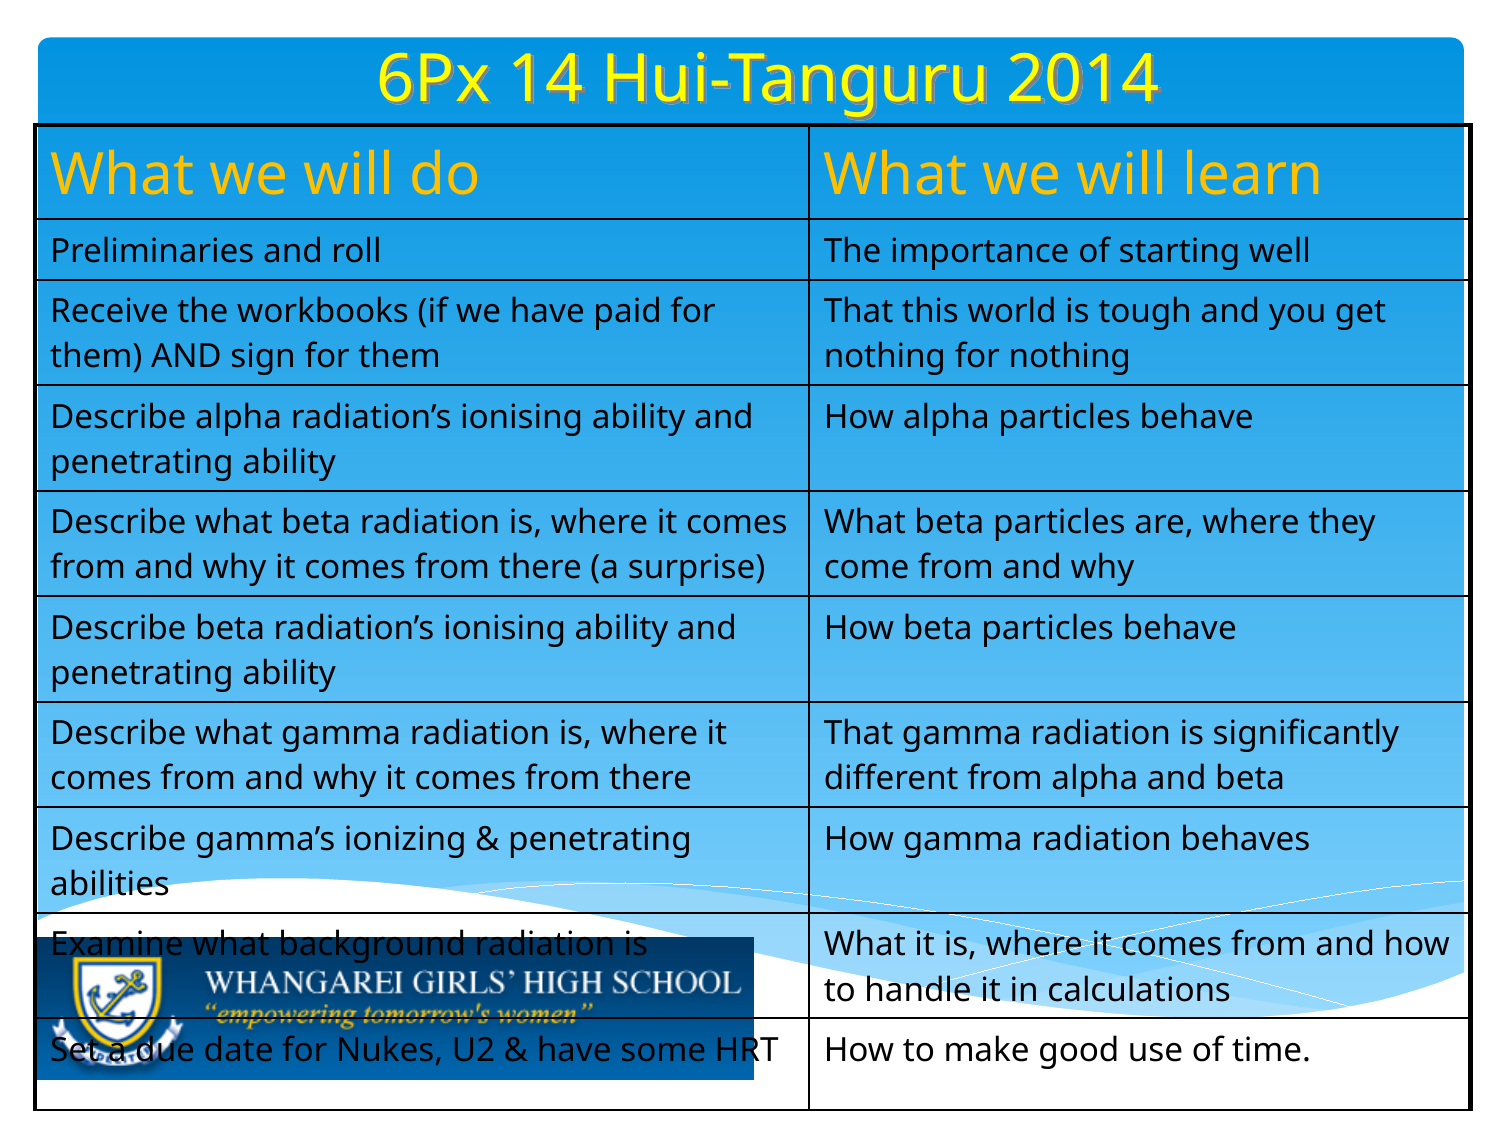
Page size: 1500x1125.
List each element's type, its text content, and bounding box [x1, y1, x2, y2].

table_cell Examine what background radiation is [37, 914, 808, 1017]
table_cell Describe what gamma radiation is, where it comes from and why it comes from there [37, 703, 808, 806]
table_header What we will do [37, 127, 808, 218]
table_cell How to make good use of time. [810, 1019, 1468, 1109]
table_cell How gamma radiation behaves [810, 808, 1468, 912]
table_cell Preliminaries and roll [37, 220, 808, 279]
table_cell What it is, where it comes from and how to handle it in calculations [810, 914, 1468, 1017]
table_cell The importance of starting well [810, 220, 1468, 279]
table_cell What beta particles are, where they come from and why [810, 492, 1468, 595]
table_cell Describe alpha radiation’s ionising ability and penetrating ability [37, 386, 808, 490]
table_cell Describe beta radiation’s ionising ability and penetrating ability [37, 597, 808, 701]
table_cell Describe what beta radiation is, where it comes from and why it comes from there (a surprise) [37, 492, 808, 595]
table_cell How beta particles behave [810, 597, 1468, 701]
table_cell That this world is tough and you get nothing for nothing [810, 281, 1468, 384]
table_cell How alpha particles behave [810, 386, 1468, 490]
table_cell Receive the workbooks (if we have paid for them) AND sign for them [37, 281, 808, 384]
table_header What we will learn [810, 127, 1468, 218]
text_box 6Px 14 Hui-Tanguru 2014 [162, 24, 1375, 123]
table_cell That gamma radiation is significantly different from alpha and beta [810, 703, 1468, 806]
picture [37, 937, 754, 1080]
table_cell Set a due date for Nukes, U2 & have some HRT [37, 1019, 808, 1109]
table_cell Describe gamma’s ionizing & penetrating abilities [37, 808, 808, 912]
